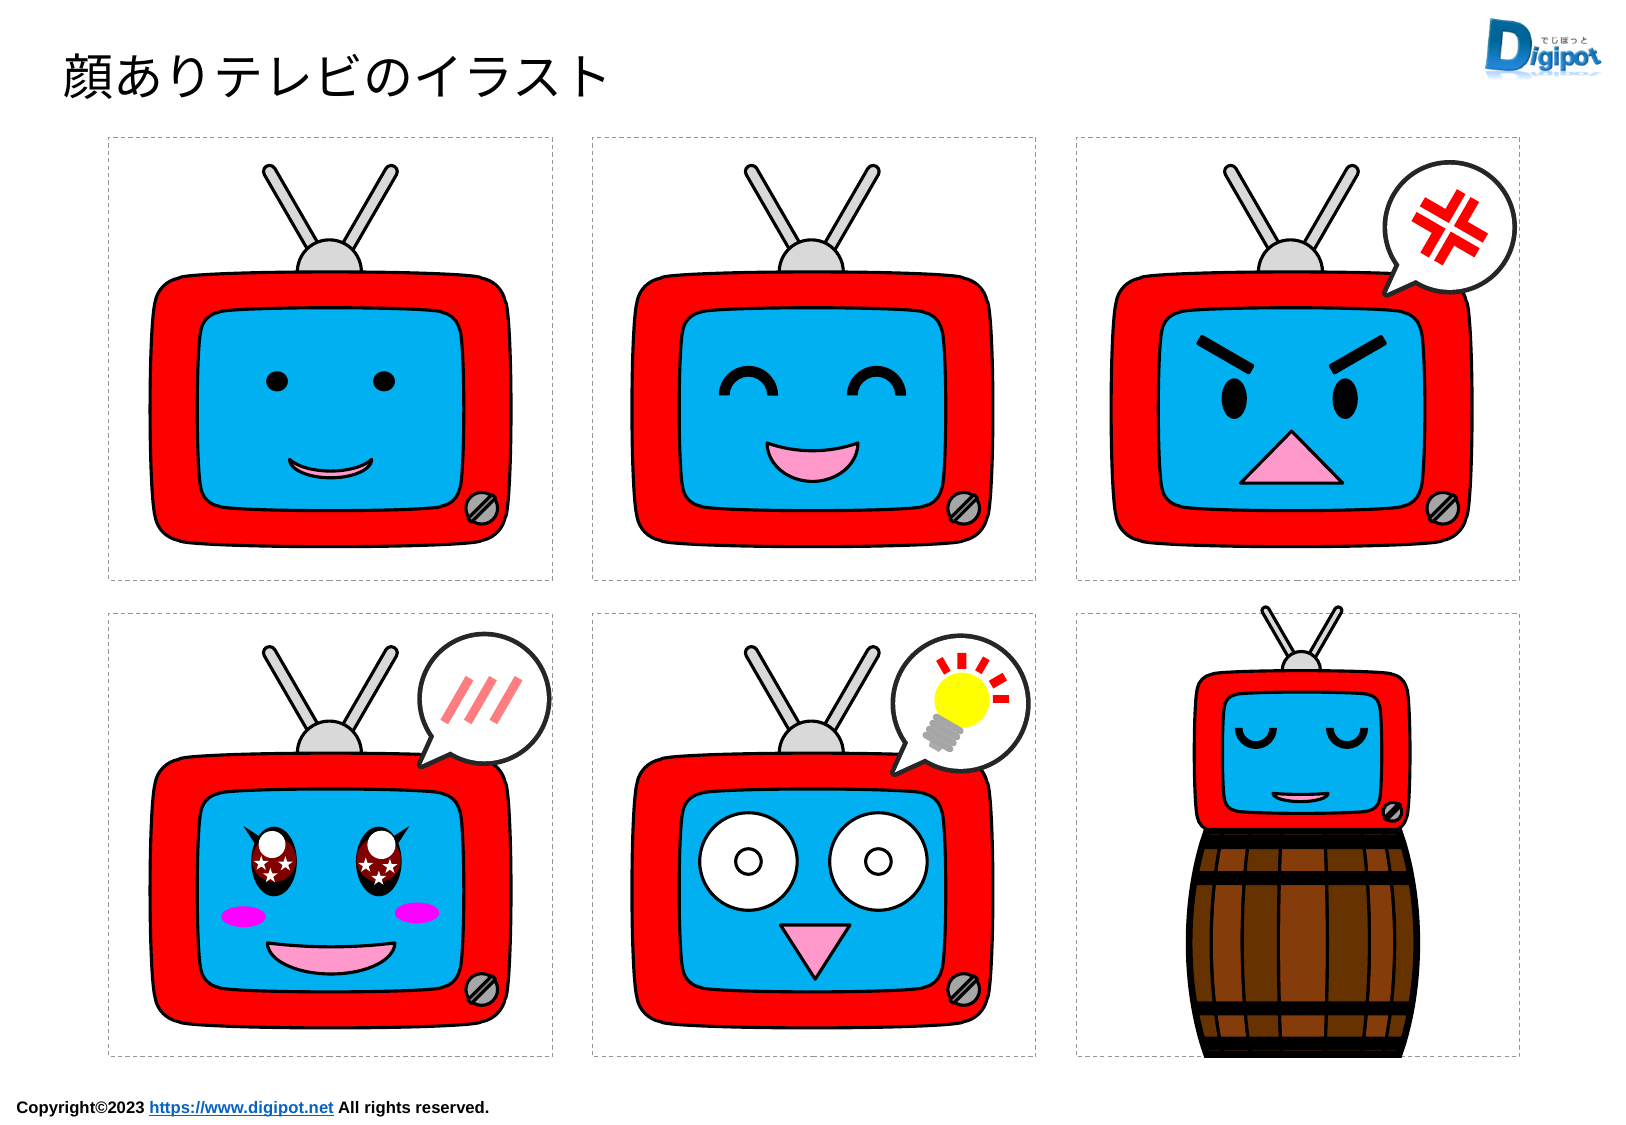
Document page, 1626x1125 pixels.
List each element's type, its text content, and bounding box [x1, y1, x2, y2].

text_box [1111, 159, 1513, 547]
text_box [150, 159, 511, 547]
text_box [1190, 603, 1415, 1053]
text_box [631, 637, 1026, 1028]
picture [1485, 18, 1602, 82]
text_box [631, 159, 993, 547]
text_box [150, 636, 547, 1028]
text_box 顔ありテレビのイラスト [48, 38, 628, 113]
